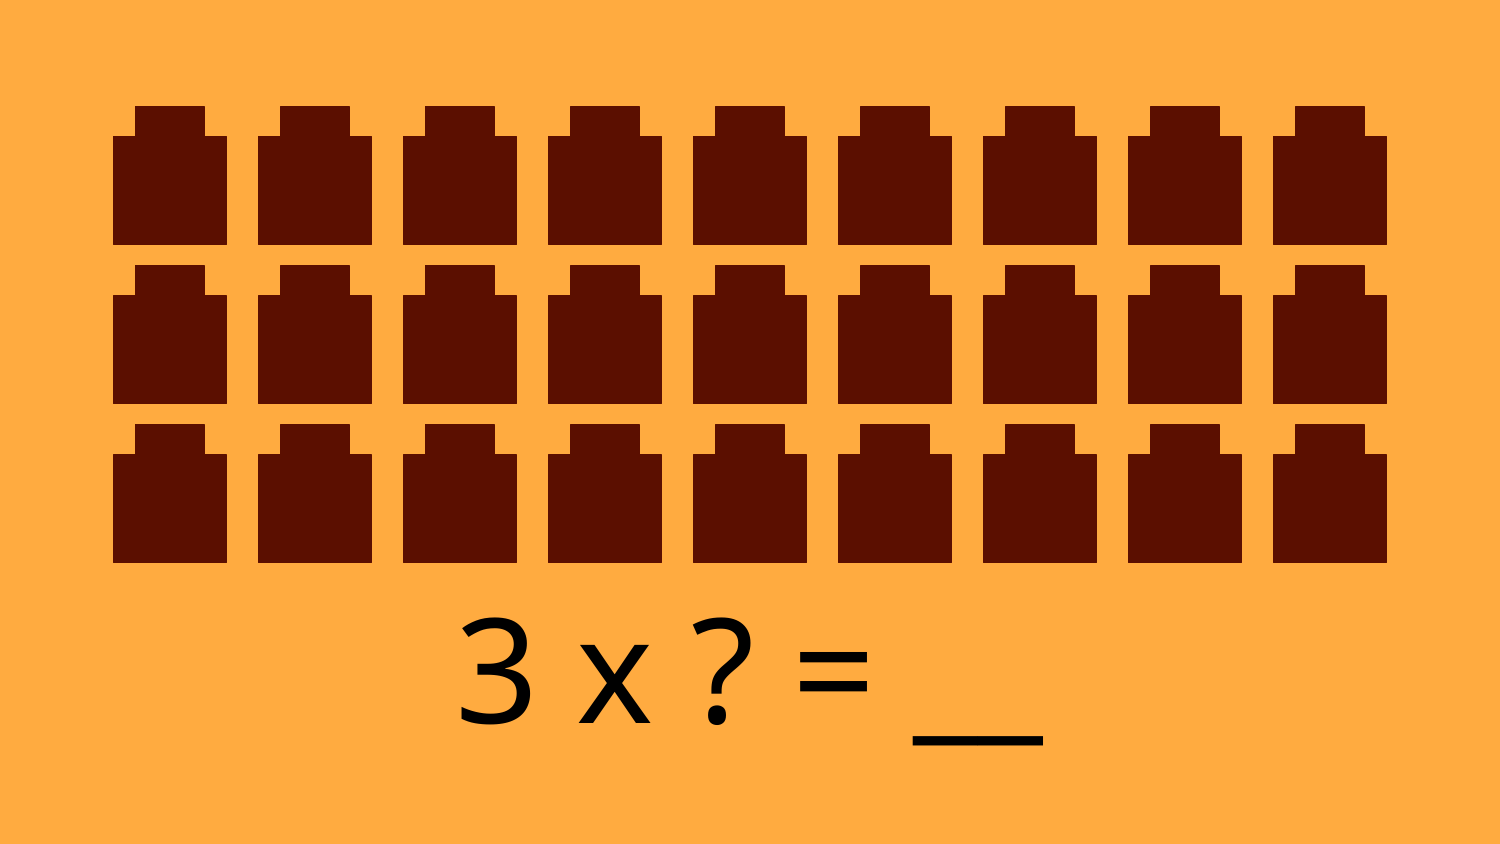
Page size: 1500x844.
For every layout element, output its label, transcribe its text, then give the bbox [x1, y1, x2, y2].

text_box [1150, 265, 1220, 296]
text_box [693, 454, 807, 563]
text_box [838, 295, 952, 404]
text_box [403, 295, 517, 404]
text_box [1273, 136, 1387, 245]
text_box [715, 106, 785, 137]
text_box [135, 265, 205, 296]
text_box [425, 265, 495, 296]
text_box [1128, 136, 1242, 245]
text_box [1128, 454, 1242, 563]
text_box [1005, 424, 1075, 455]
text_box 3 x ? = __ [0, 562, 1500, 768]
text_box [548, 295, 662, 404]
text_box [860, 106, 930, 137]
text_box [1295, 424, 1365, 455]
text_box [715, 265, 785, 296]
text_box [693, 136, 807, 245]
text_box [1273, 454, 1387, 563]
text_box [1295, 265, 1365, 296]
text_box [838, 136, 952, 245]
text_box [715, 424, 785, 455]
text_box [280, 106, 350, 137]
text_box [1150, 424, 1220, 455]
text_box [570, 265, 640, 296]
text_box [403, 454, 517, 563]
text_box [983, 136, 1097, 245]
text_box [280, 424, 350, 455]
text_box [983, 454, 1097, 563]
text_box [425, 106, 495, 137]
text_box [838, 454, 952, 563]
text_box [135, 106, 205, 137]
text_box [1005, 106, 1075, 137]
text_box [280, 265, 350, 296]
text_box [258, 454, 372, 563]
text_box [693, 295, 807, 404]
text_box [135, 424, 205, 455]
text_box [570, 106, 640, 137]
text_box [1005, 265, 1075, 296]
text_box [570, 424, 640, 455]
text_box [258, 295, 372, 404]
text_box [983, 295, 1097, 404]
text_box [548, 136, 662, 245]
text_box [113, 136, 227, 245]
text_box [860, 265, 930, 296]
text_box [1273, 295, 1387, 404]
text_box [1295, 106, 1365, 137]
text_box [1128, 295, 1242, 404]
text_box [1150, 106, 1220, 137]
text_box [425, 424, 495, 455]
text_box [113, 454, 227, 563]
text_box [403, 136, 517, 245]
text_box [258, 136, 372, 245]
text_box [113, 295, 227, 404]
text_box [548, 454, 662, 563]
text_box [860, 424, 930, 455]
